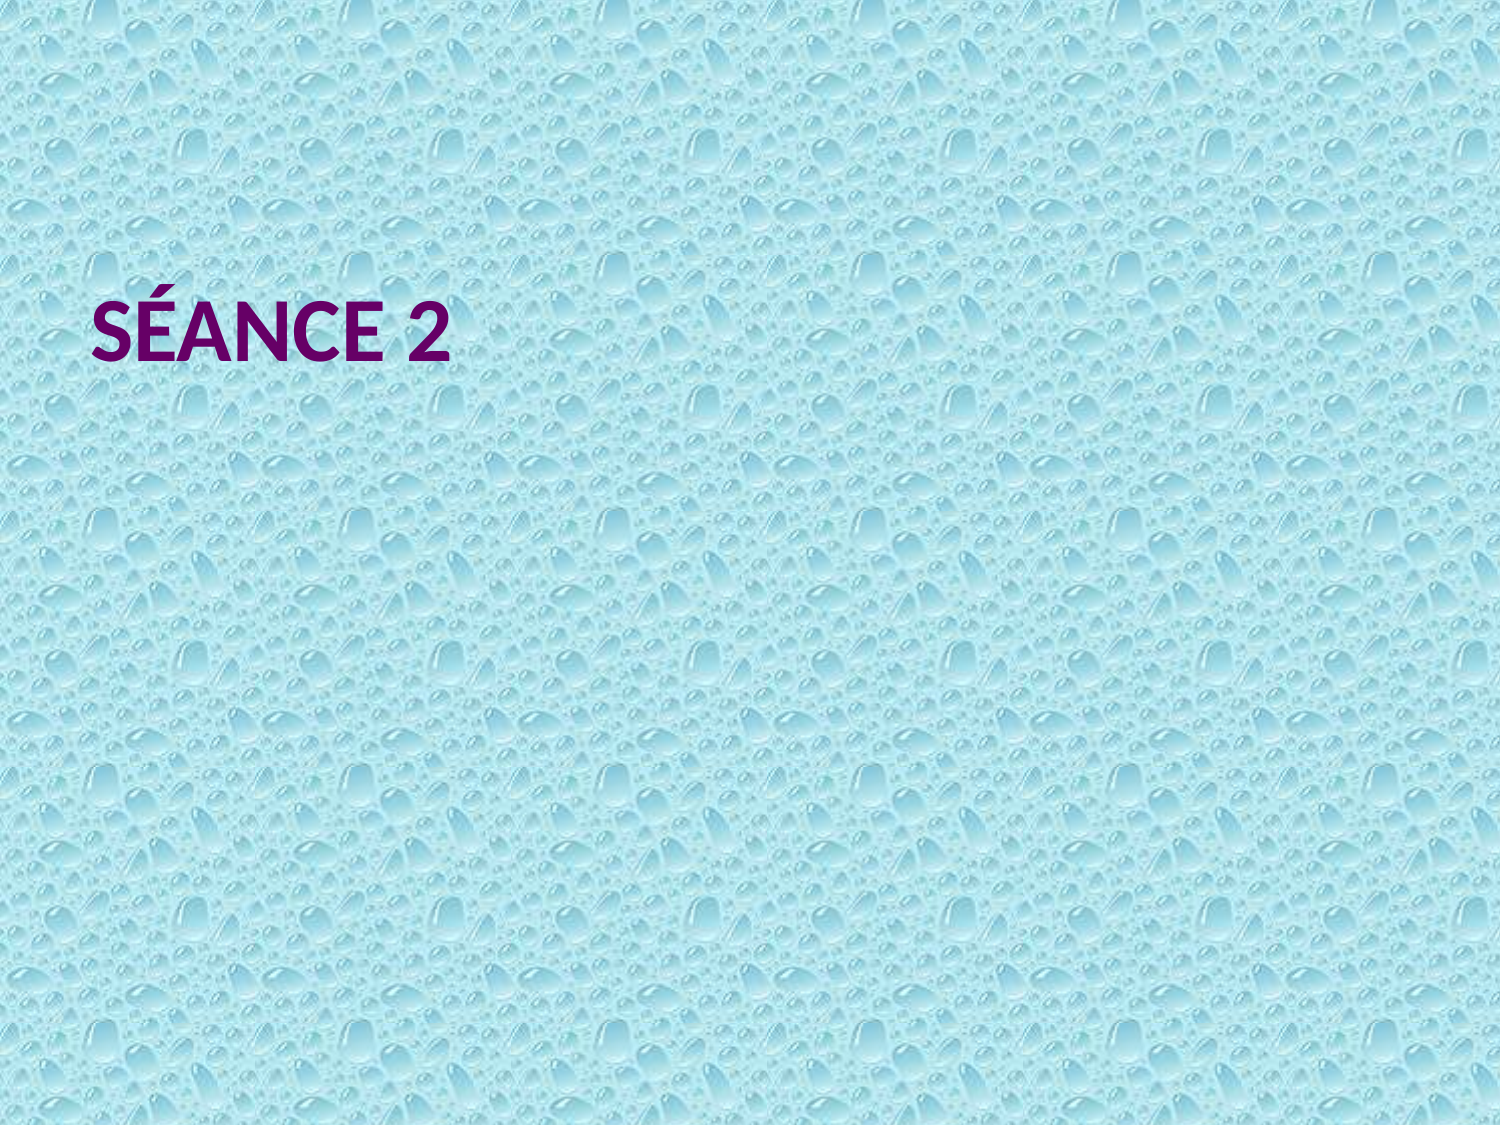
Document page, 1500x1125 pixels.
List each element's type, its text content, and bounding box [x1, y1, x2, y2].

list Séance 2 [75, 262, 1425, 1005]
picture [0, 0, 1500, 1125]
